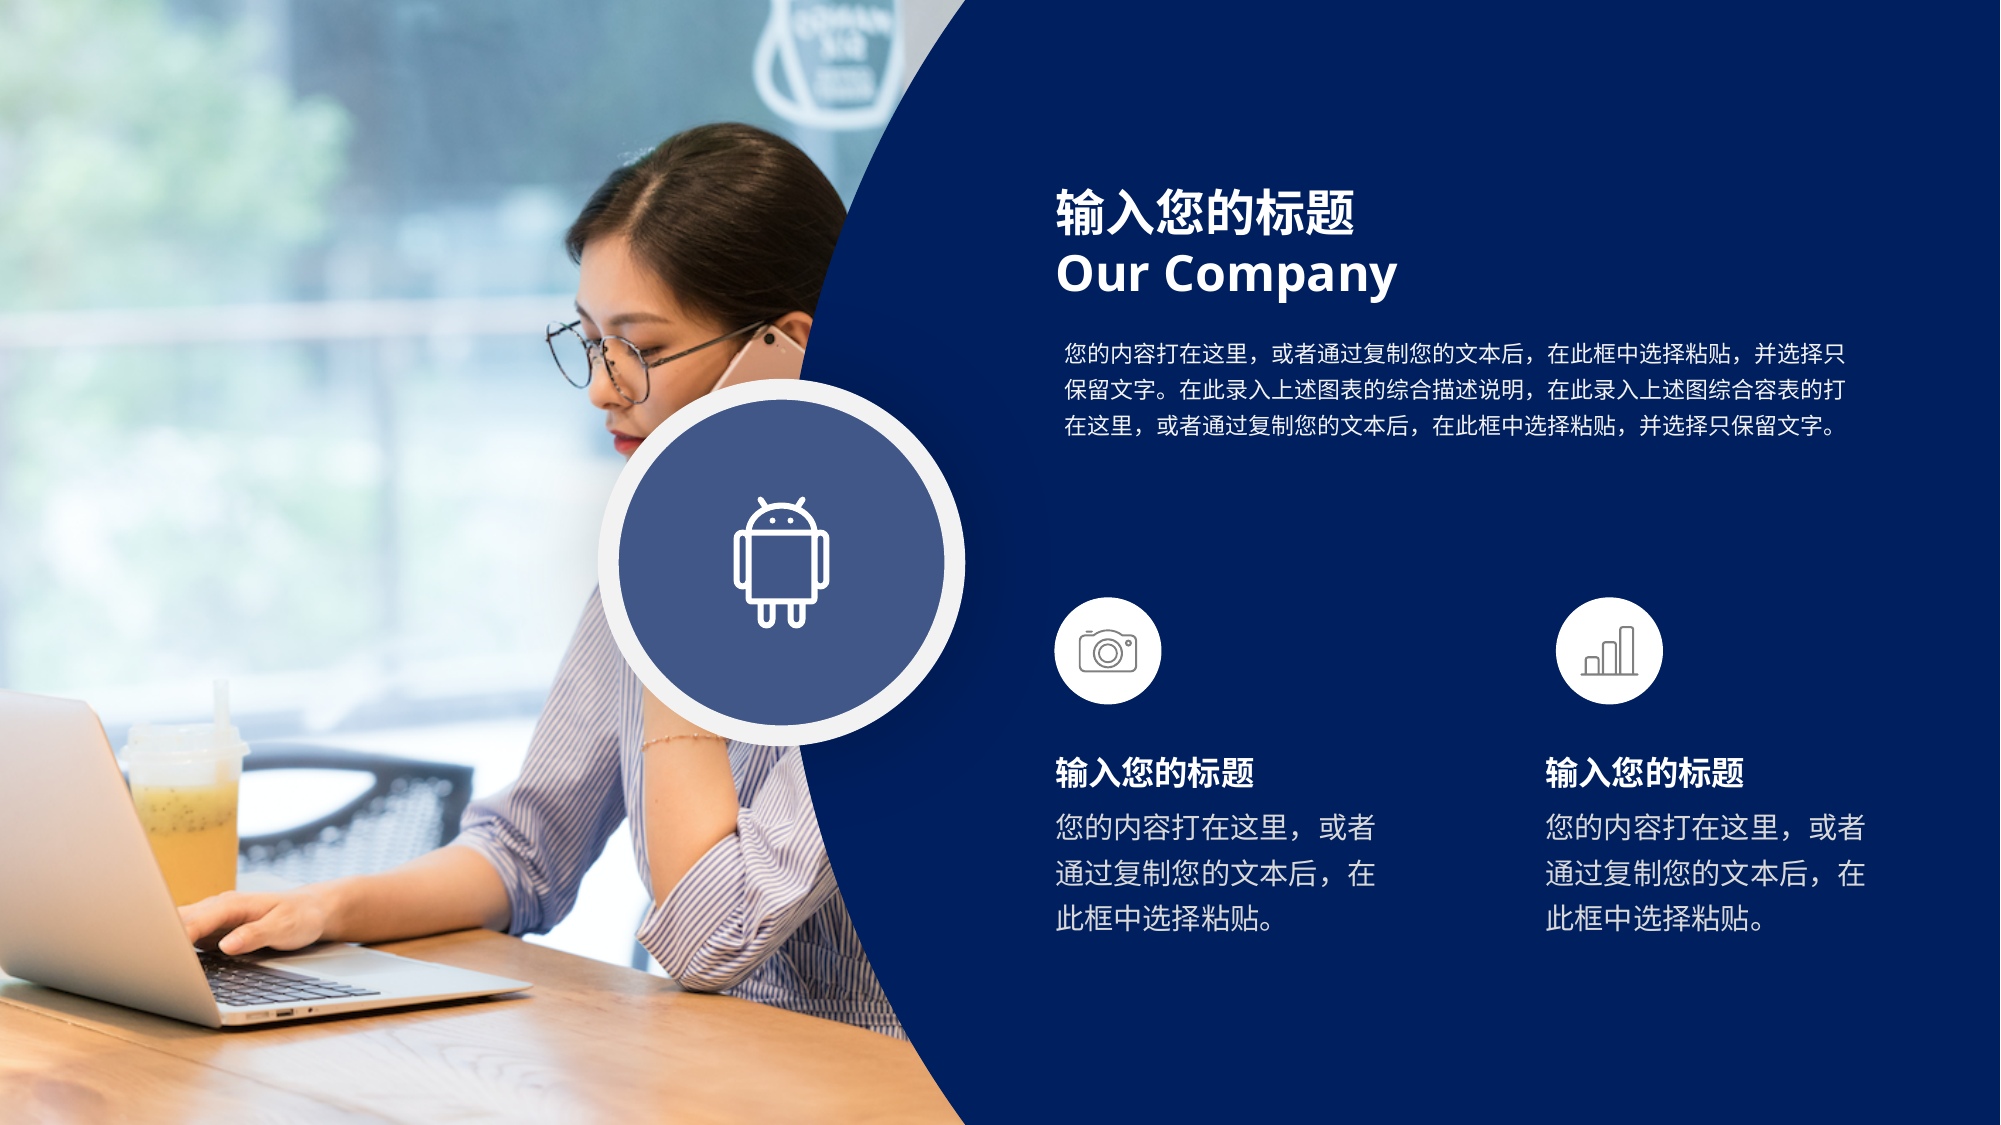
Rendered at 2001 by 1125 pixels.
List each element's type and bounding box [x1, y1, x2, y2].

text_box [0, 0, 2000, 1125]
